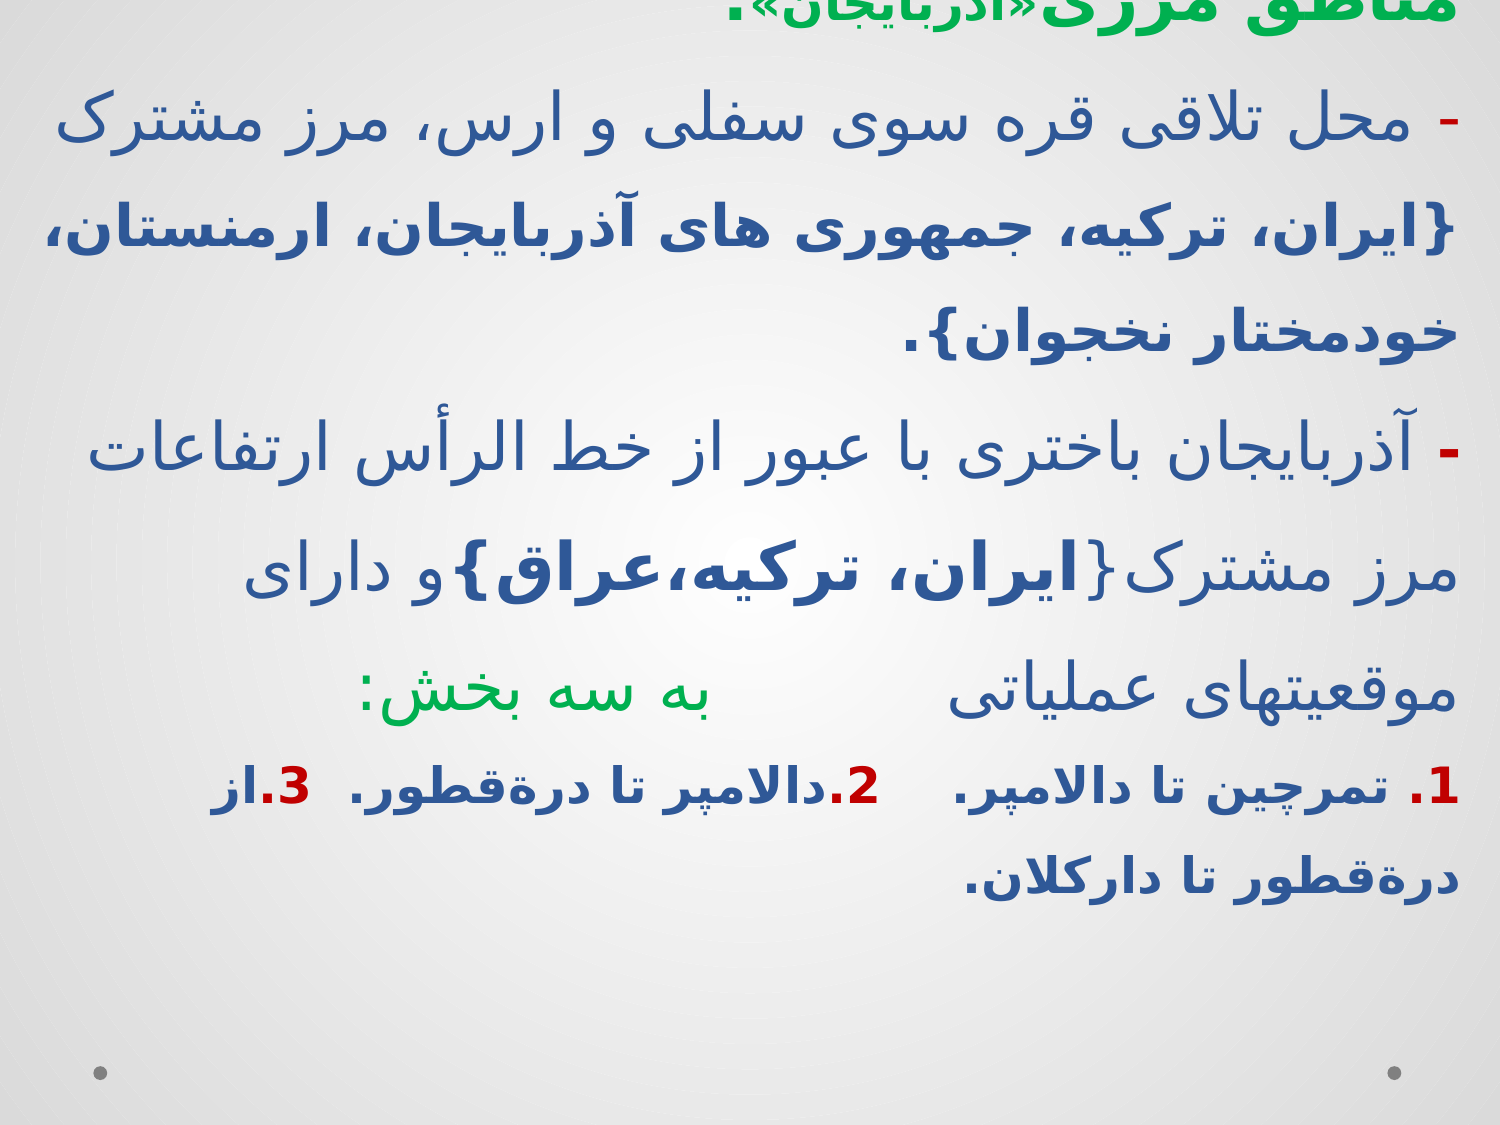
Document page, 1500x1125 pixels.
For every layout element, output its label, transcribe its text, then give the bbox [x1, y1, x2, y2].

title مناطق مرزی«آذربایجان»: - محل تلاقی قره سوی سفلی و ارس، مرز مشترک {ایران، ترکیه، جمهوری های آذربایجان، ارمنستان، خودمختار نخجوان}. - آذربایجان باختری با عبور از خط الرأس ارتفاعات مرز مشترک{ایران، ترکیه،عراق}و دارای موقعیتهای عملیاتی به سه بخش: 1. تمرچین تا دالامپر. 2.دالامپر تا درةقطور. 3.از درةقطور تا دارکلان. [0, 91, 1477, 1071]
